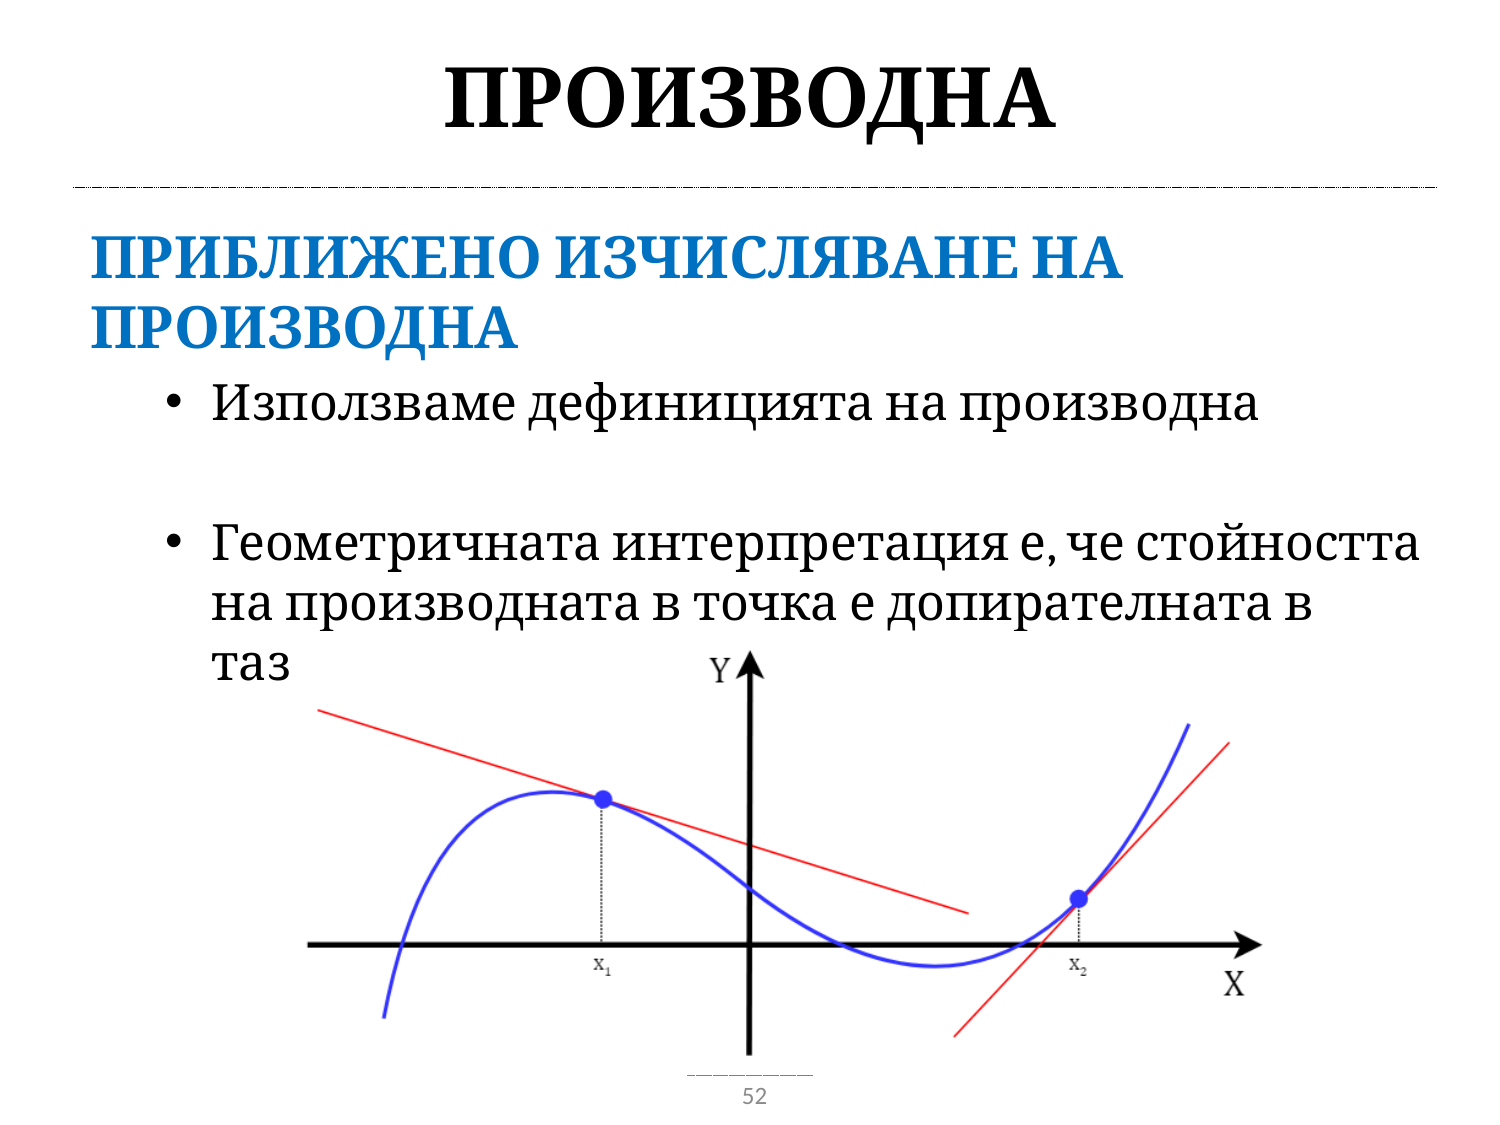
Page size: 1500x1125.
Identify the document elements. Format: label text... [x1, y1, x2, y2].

picture [291, 631, 1280, 1073]
title Производна [0, 0, 1500, 188]
slide_number 52 [579, 1081, 930, 1125]
